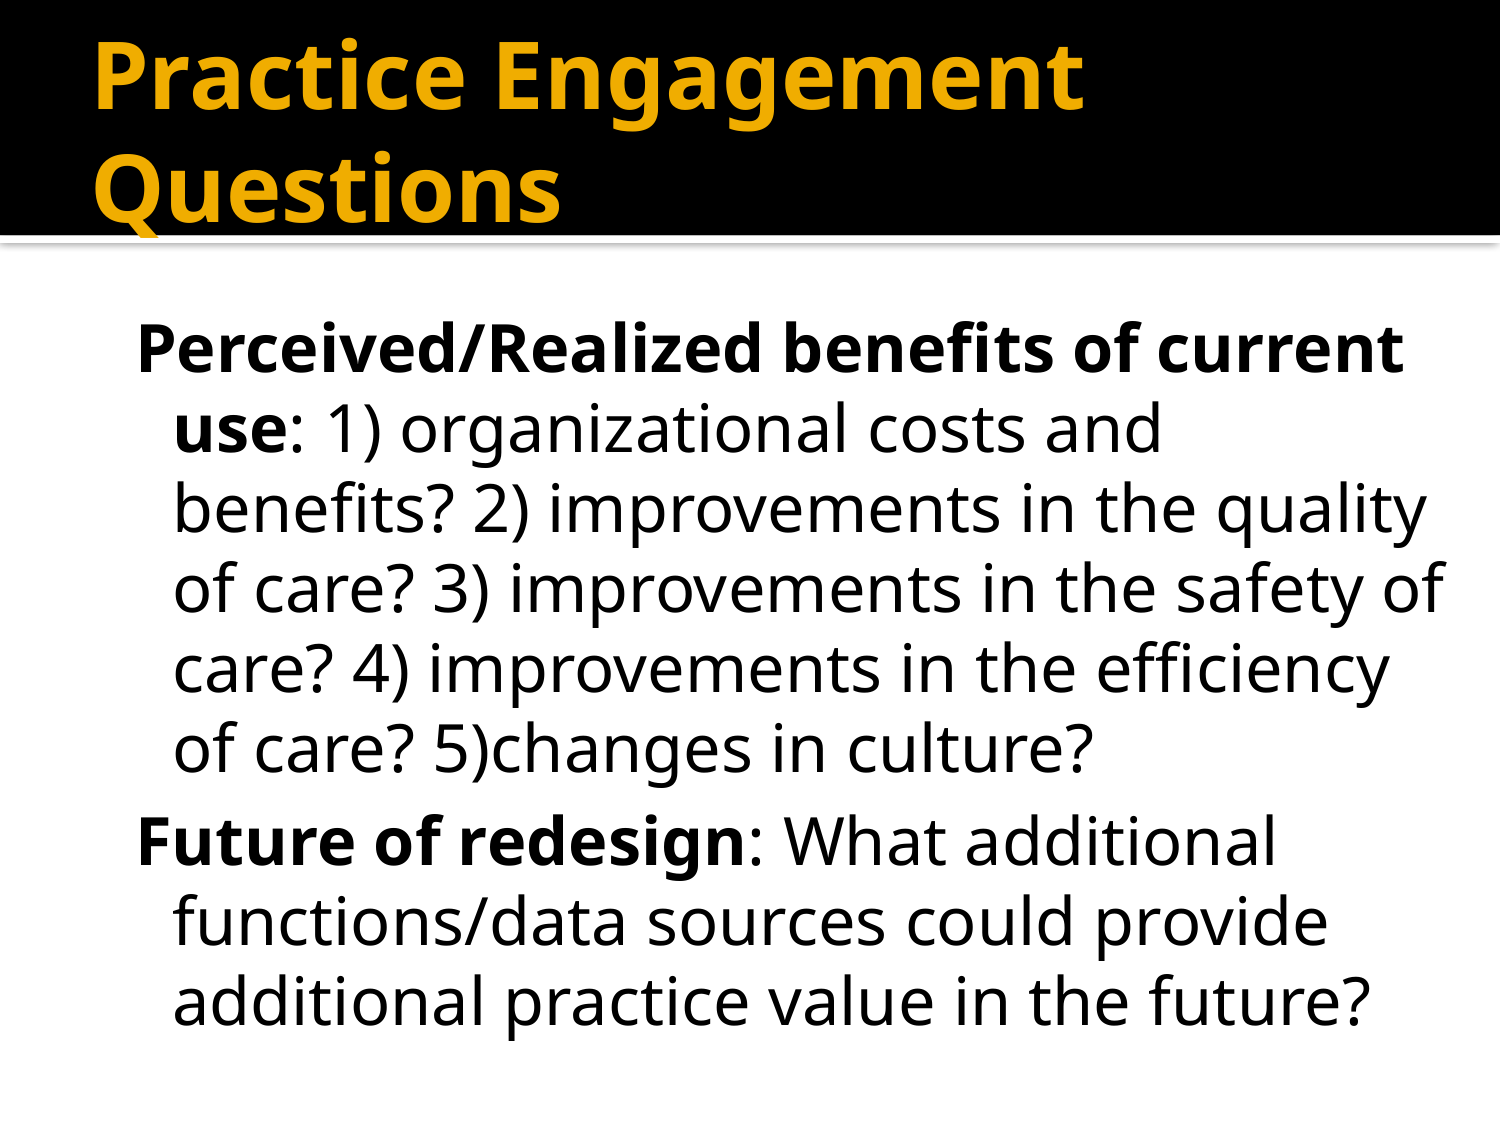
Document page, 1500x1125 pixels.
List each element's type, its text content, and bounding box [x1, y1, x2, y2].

list Perceived/Realized benefits of current use: 1) organizational costs and benefits? 2) improvements in the quality of care? 3) improvements in the safety of care? 4) improvements in the efficiency of care? 5)changes in culture? Future of redesign: What additional functions/data sources could provide additional practice value in the future? [0, 290, 1463, 1051]
title Practice Engagement Questions [75, 25, 1425, 231]
